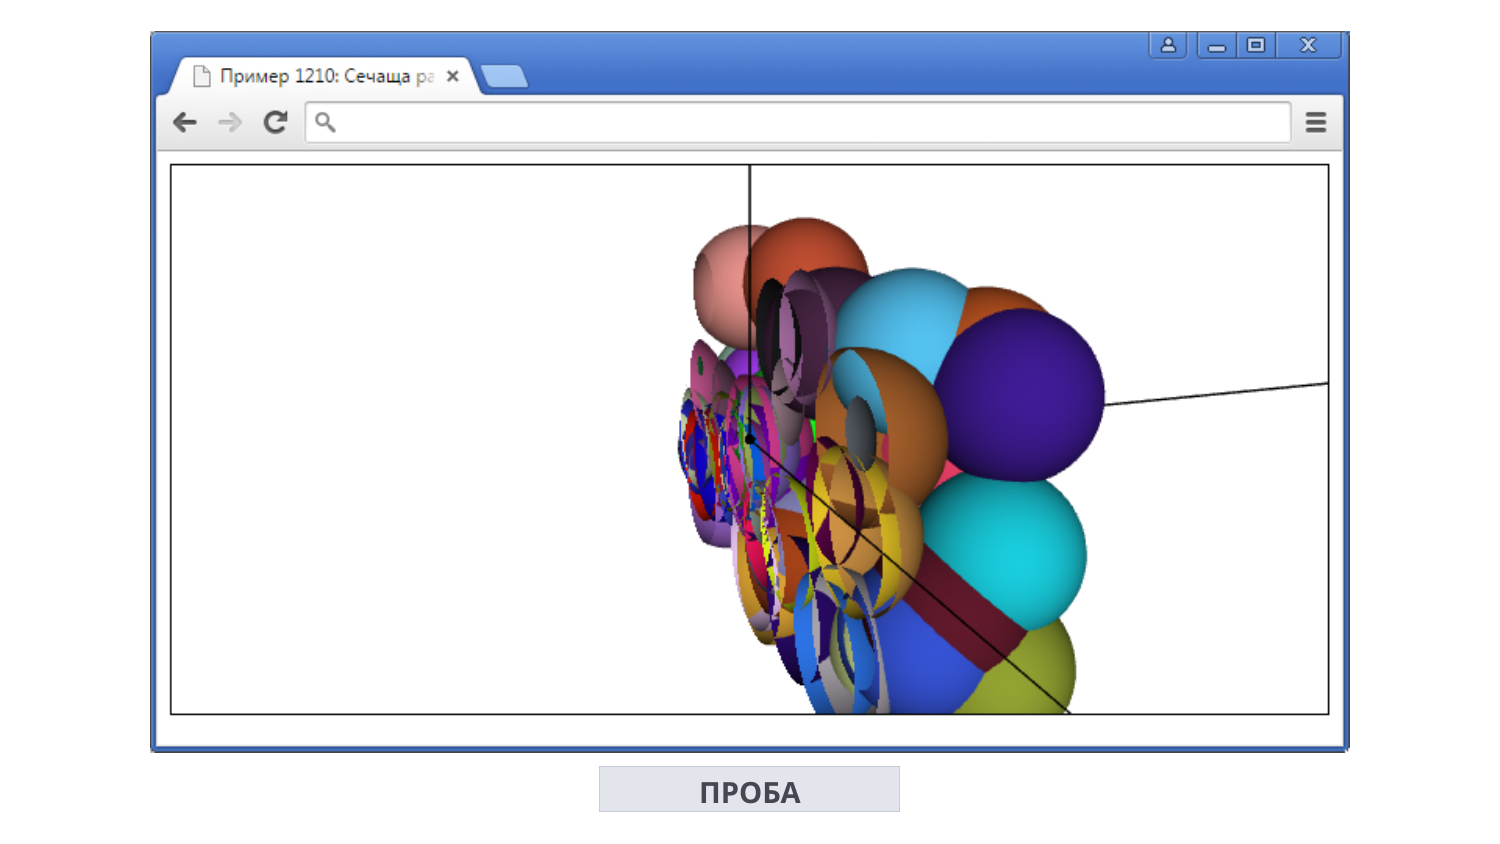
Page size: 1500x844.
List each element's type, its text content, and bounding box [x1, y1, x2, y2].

picture [149, 31, 1351, 753]
text_box ПРОБА [599, 766, 900, 812]
